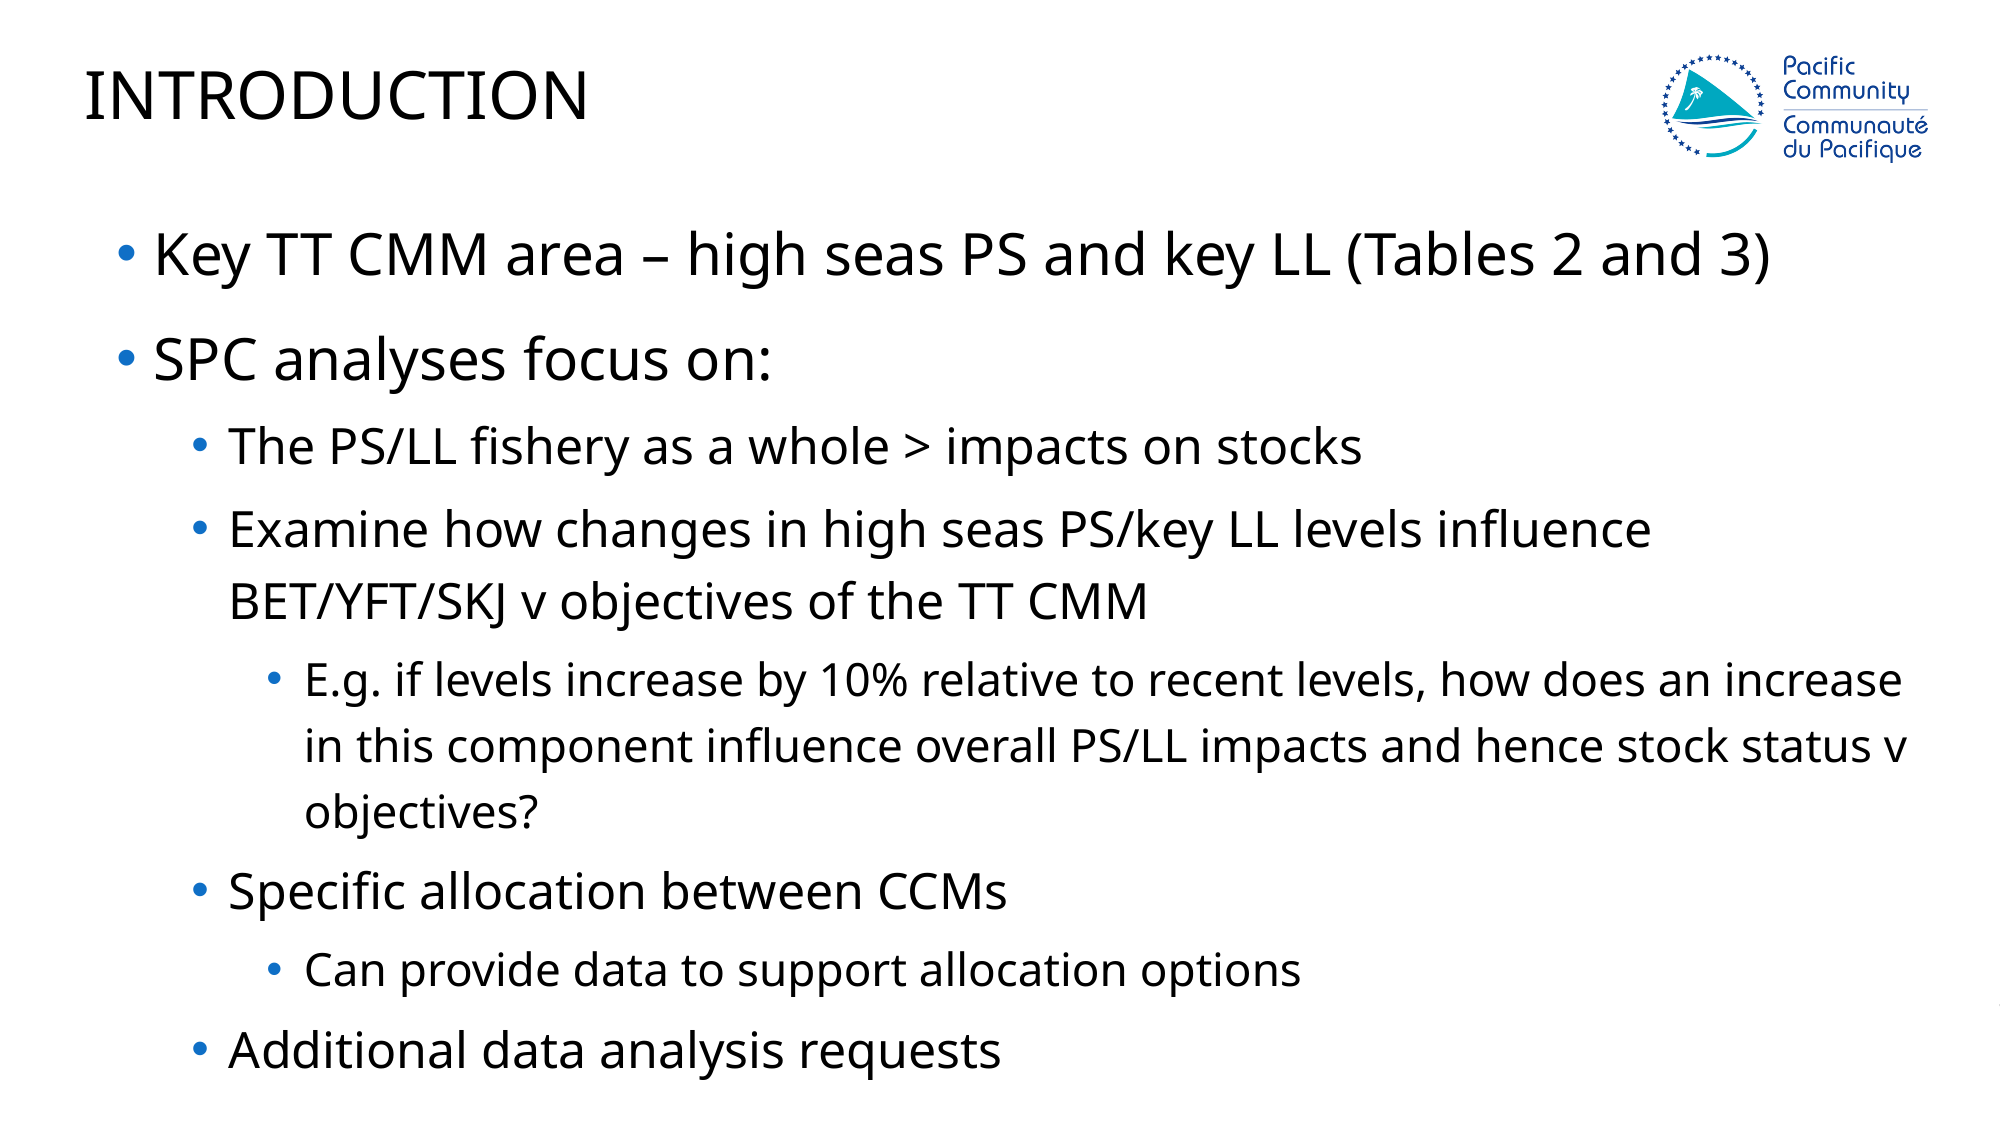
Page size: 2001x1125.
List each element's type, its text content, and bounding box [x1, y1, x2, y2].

text_box Introduction [69, 54, 1646, 167]
picture [1661, 54, 1928, 163]
text_box Key TT CMM area – high seas PS and key LL (Tables 2 and 3) SPC analyses focus on: The PS/LL fishery as a whole > impacts on stocks Examine how changes in high seas PS/key LL levels influence BET/YFT/SKJ v objectives of the TT CMM E.g. if levels increase by 10% relative to recent levels, how does an increase in this component influence overall PS/LL impacts and hence stock status v objectives? Specific allocation between CCMs Can provide data to support allocation options Additional data analysis requests [101, 196, 1957, 982]
